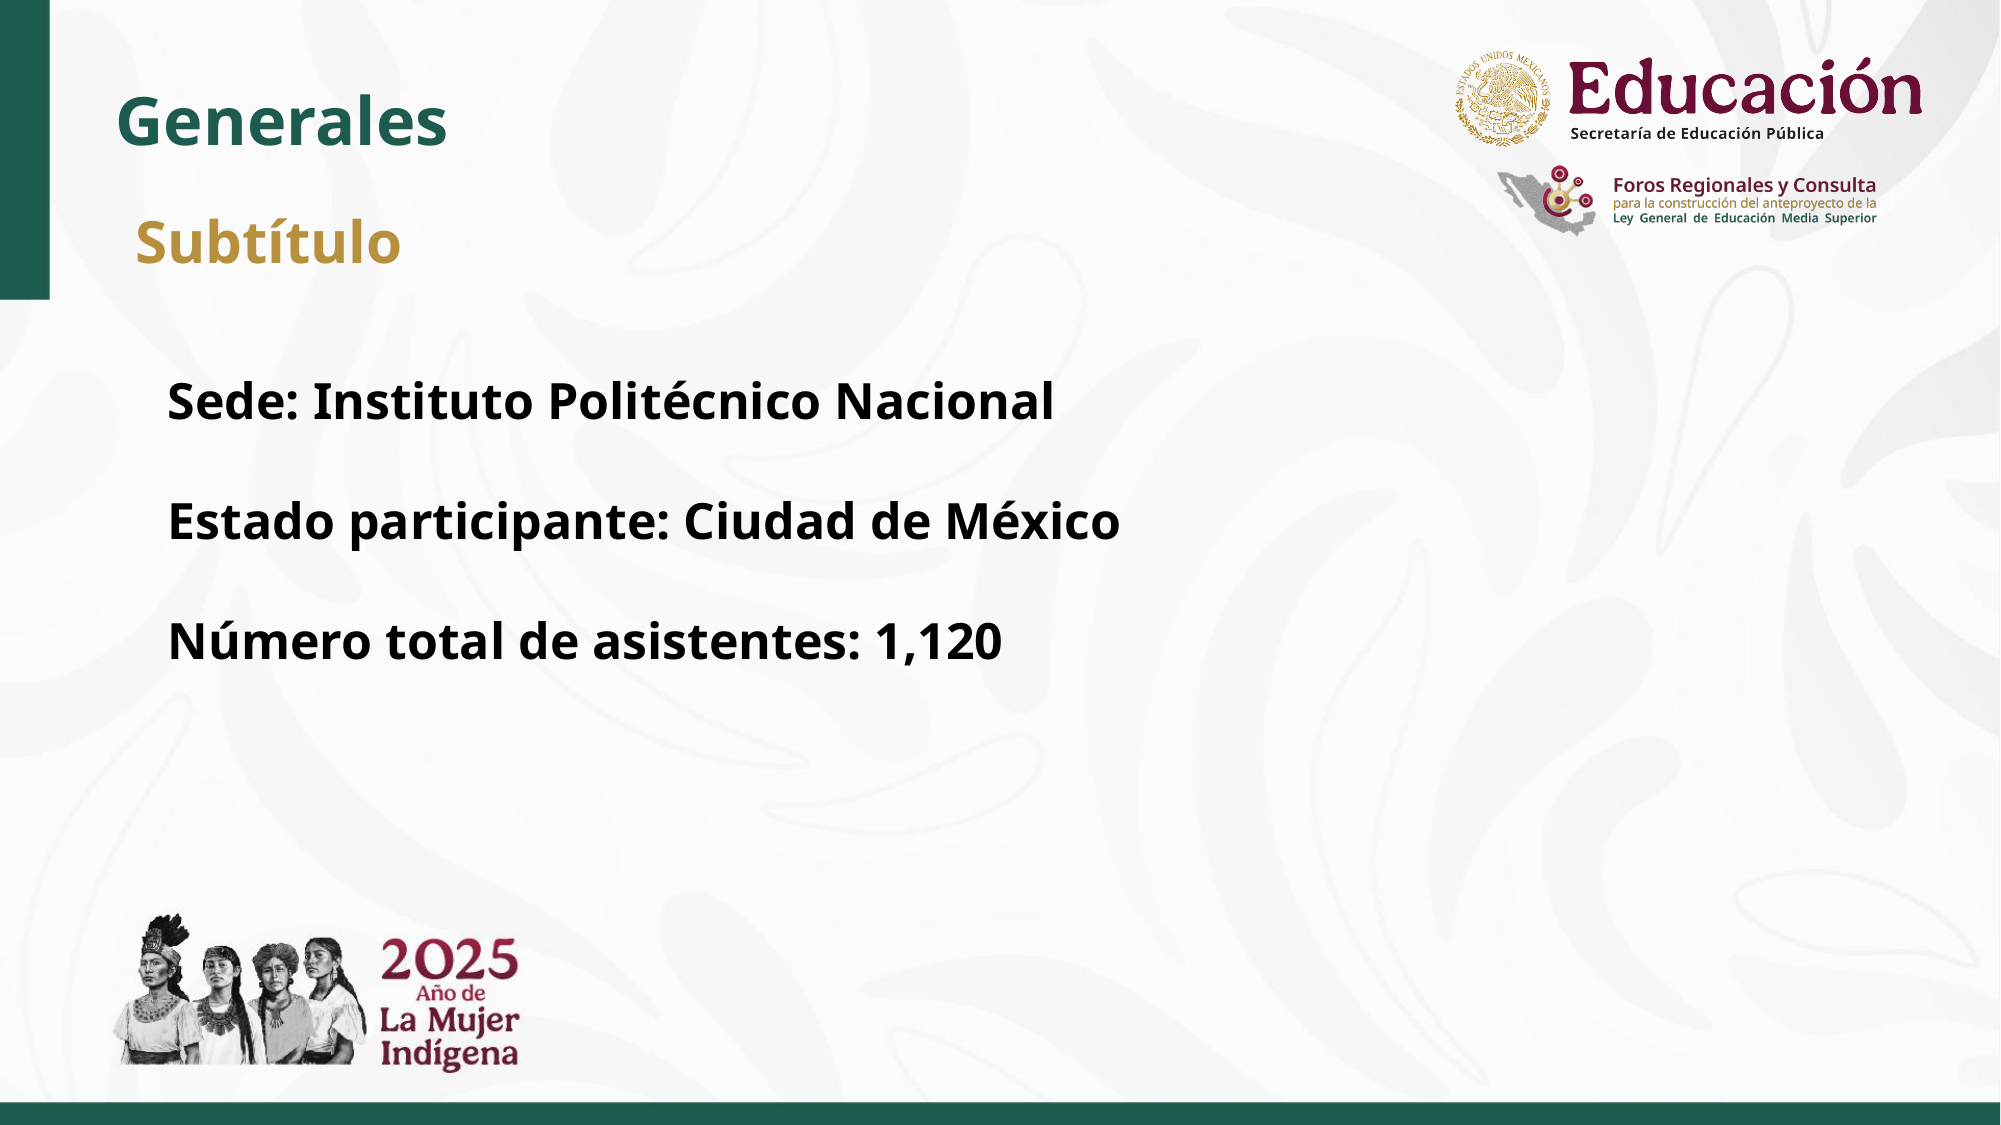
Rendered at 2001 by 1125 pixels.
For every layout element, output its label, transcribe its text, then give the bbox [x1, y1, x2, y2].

text_box Subtítulo [120, 197, 1121, 283]
text_box Generales [100, 71, 1102, 167]
picture [0, 0, 2001, 1125]
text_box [1455, 51, 1922, 237]
text_box Sede: Instituto Politécnico Nacional Estado participante: Ciudad de México Número total de asistentes: 1,120 [152, 362, 1922, 728]
